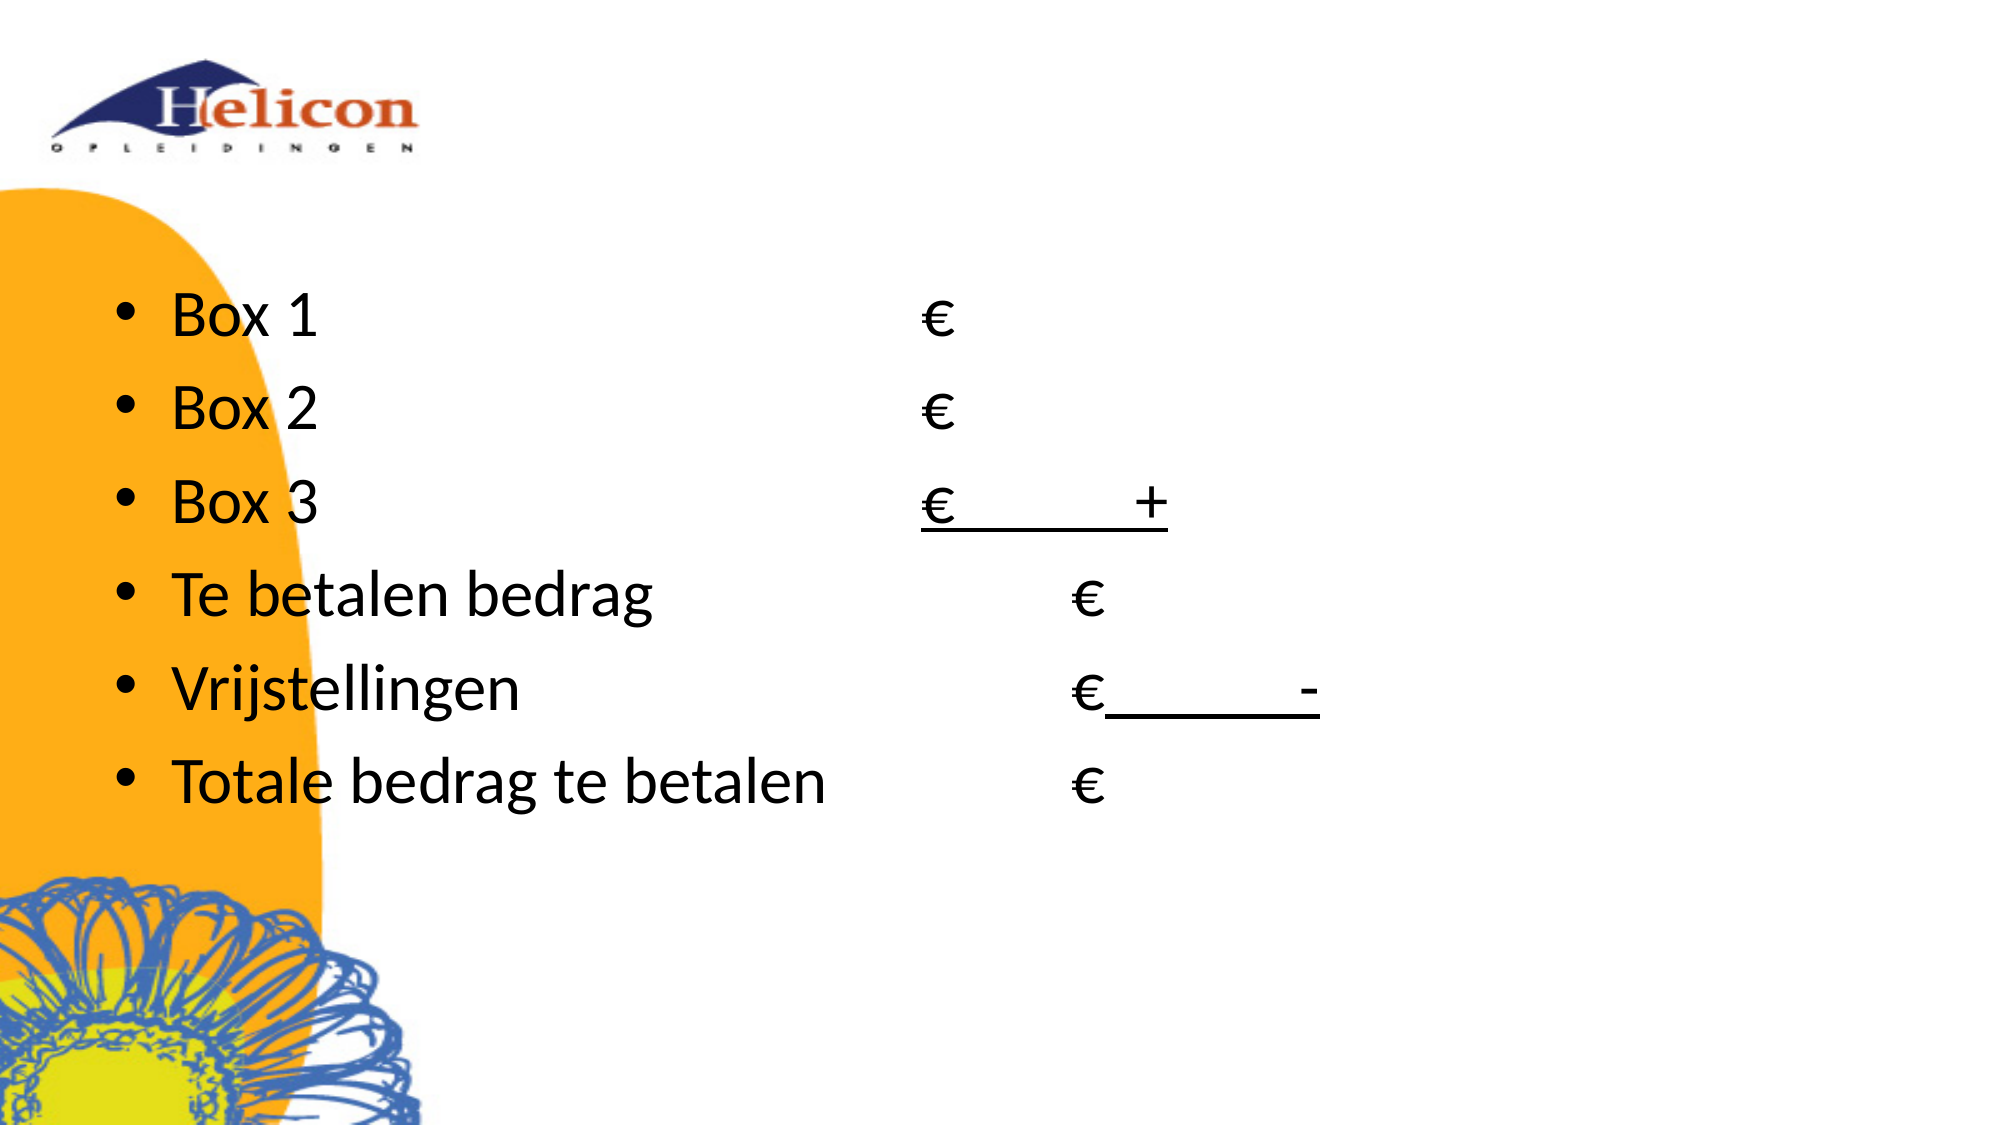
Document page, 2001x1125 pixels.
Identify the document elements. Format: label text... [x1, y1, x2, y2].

list Box 1 € Box 2 € Box 3 € + Te betalen bedrag € Vrijstellingen € - Totale bedrag te betalen € [99, 262, 1900, 1005]
picture [0, 0, 2001, 1125]
